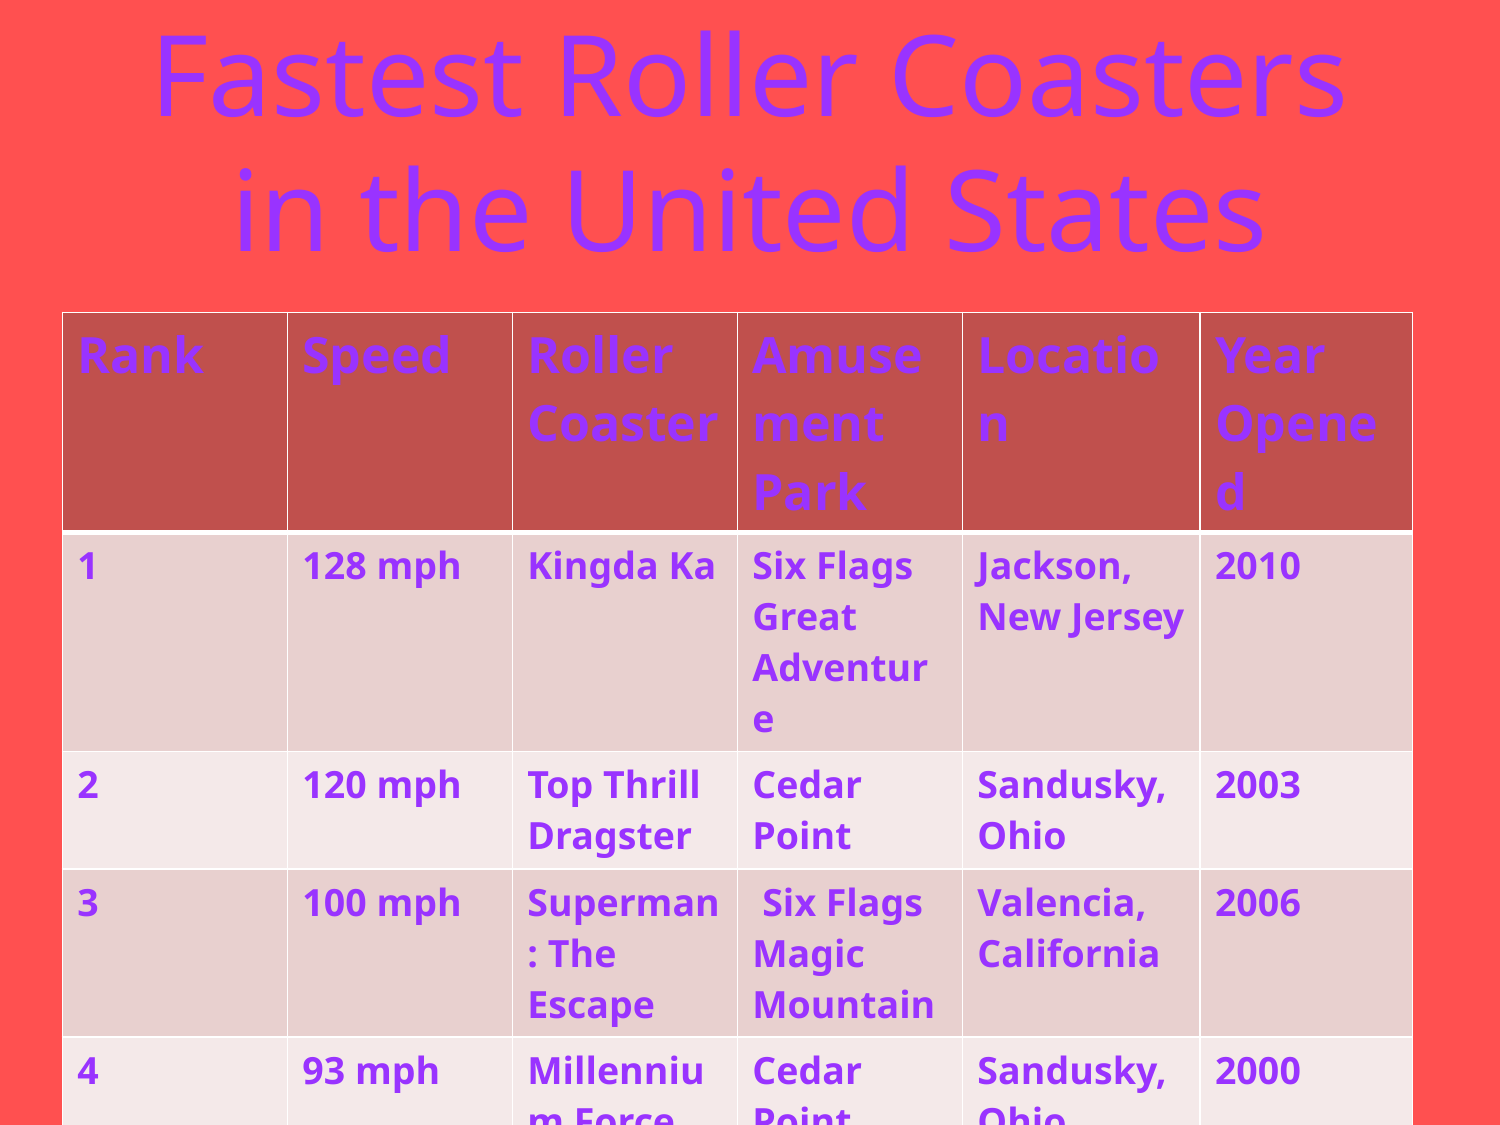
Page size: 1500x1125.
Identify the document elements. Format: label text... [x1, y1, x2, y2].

table_cell Jackson, New Jersey [963, 535, 1199, 751]
table_cell Cedar Point [738, 1038, 962, 1125]
table_header Amusement Park [738, 313, 962, 530]
table_cell 1 [63, 535, 287, 751]
table_cell Top Thrill Dragster [513, 752, 737, 868]
table_header Roller Coaster [513, 313, 737, 530]
table_cell 100 mph [288, 870, 512, 1036]
table_cell Sandusky, Ohio [963, 752, 1199, 868]
table_cell Sandusky, Ohio [963, 1038, 1199, 1125]
table_cell 2000 [1201, 1038, 1412, 1125]
table_cell 120 mph [288, 752, 512, 868]
table_cell 3 [63, 870, 287, 1036]
table_cell Six Flags Magic Mountain [738, 870, 962, 1036]
table_cell 4 [63, 1038, 287, 1125]
title Fastest Roller Coasters in the United States [75, 45, 1425, 233]
table_cell 2003 [1201, 752, 1412, 868]
table_cell Millennium Force [513, 1038, 737, 1125]
table_cell Superman: The Escape [513, 870, 737, 1036]
table_header Speed [288, 313, 512, 530]
table_header Location [963, 313, 1199, 530]
table_cell Cedar Point [738, 752, 962, 868]
table_cell 93 mph [288, 1038, 512, 1125]
table_cell Six Flags Great Adventure [738, 535, 962, 751]
table_cell 2 [63, 752, 287, 868]
table_header Rank [63, 313, 287, 530]
table_cell 2006 [1201, 870, 1412, 1036]
table_cell Kingda Ka [513, 535, 737, 751]
table_cell Valencia, California [963, 870, 1199, 1036]
table_cell 128 mph [288, 535, 512, 751]
table_cell 2010 [1201, 535, 1412, 751]
table_header Year Opened [1201, 313, 1412, 530]
